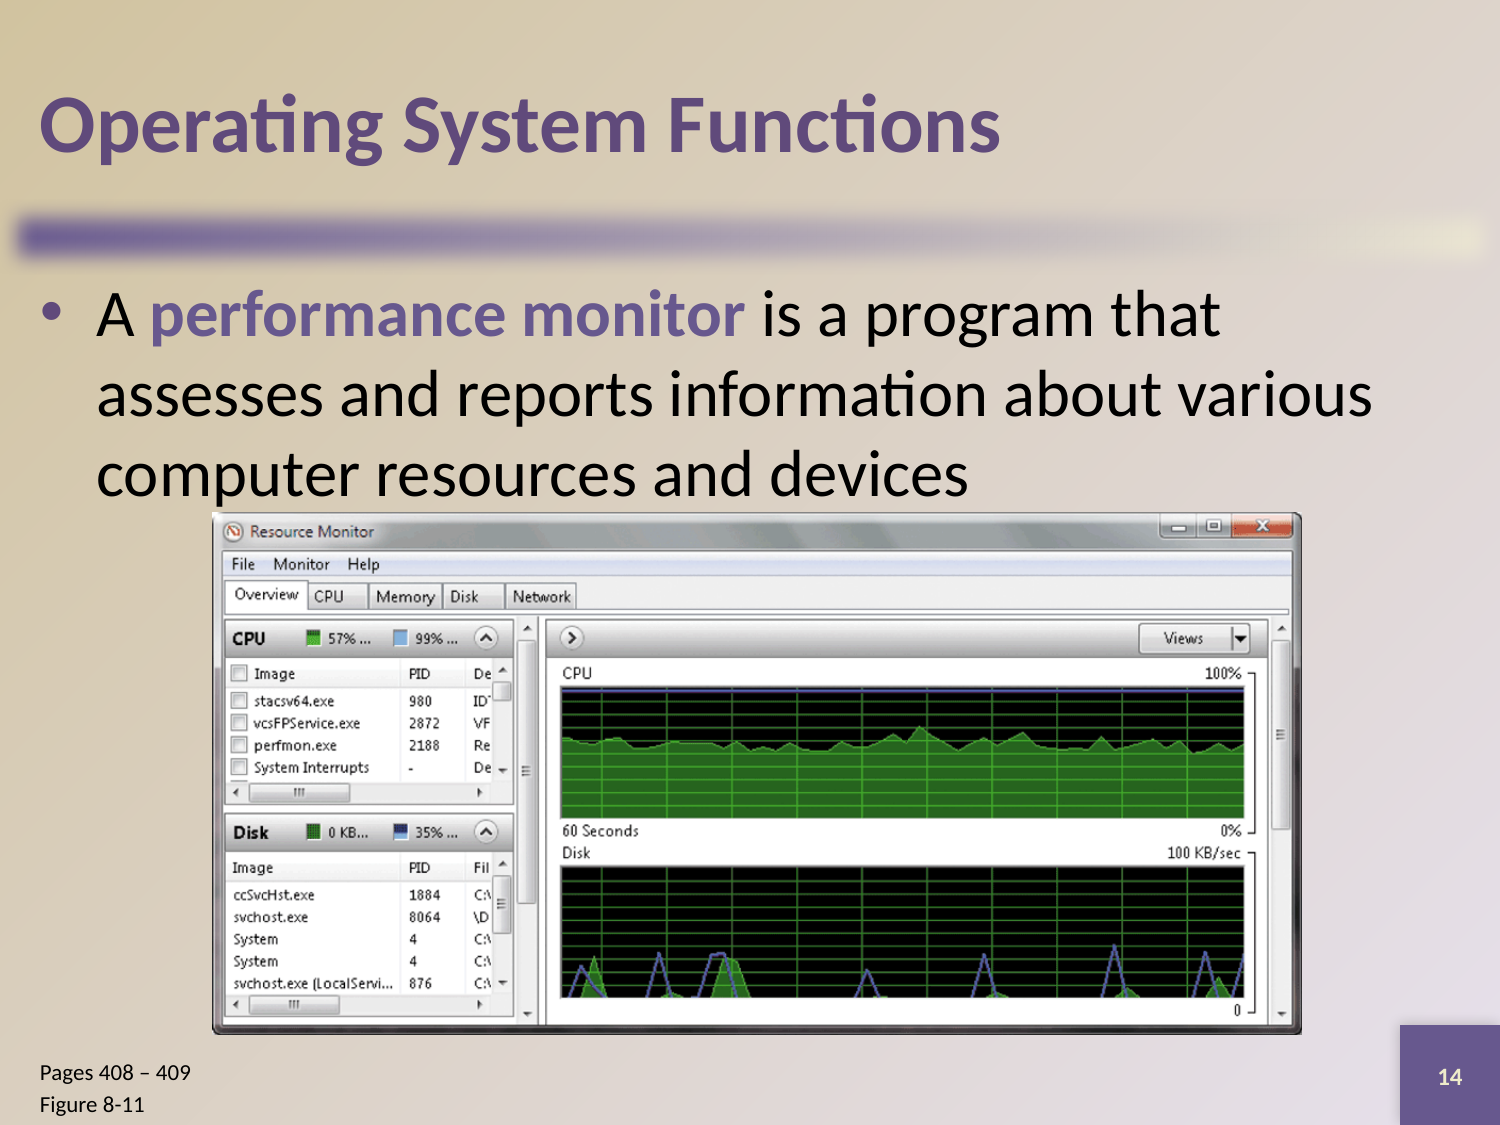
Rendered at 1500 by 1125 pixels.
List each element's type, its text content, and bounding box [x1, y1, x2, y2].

title Operating System Functions [24, 24, 1475, 213]
list A performance monitor is a program that assesses and reports information about various computer resources and devices [24, 262, 1475, 1025]
list Pages 408 – 409 Figure 8-11 [24, 1050, 300, 1125]
picture [212, 512, 1302, 1035]
slide_number 14 [1400, 1025, 1500, 1125]
